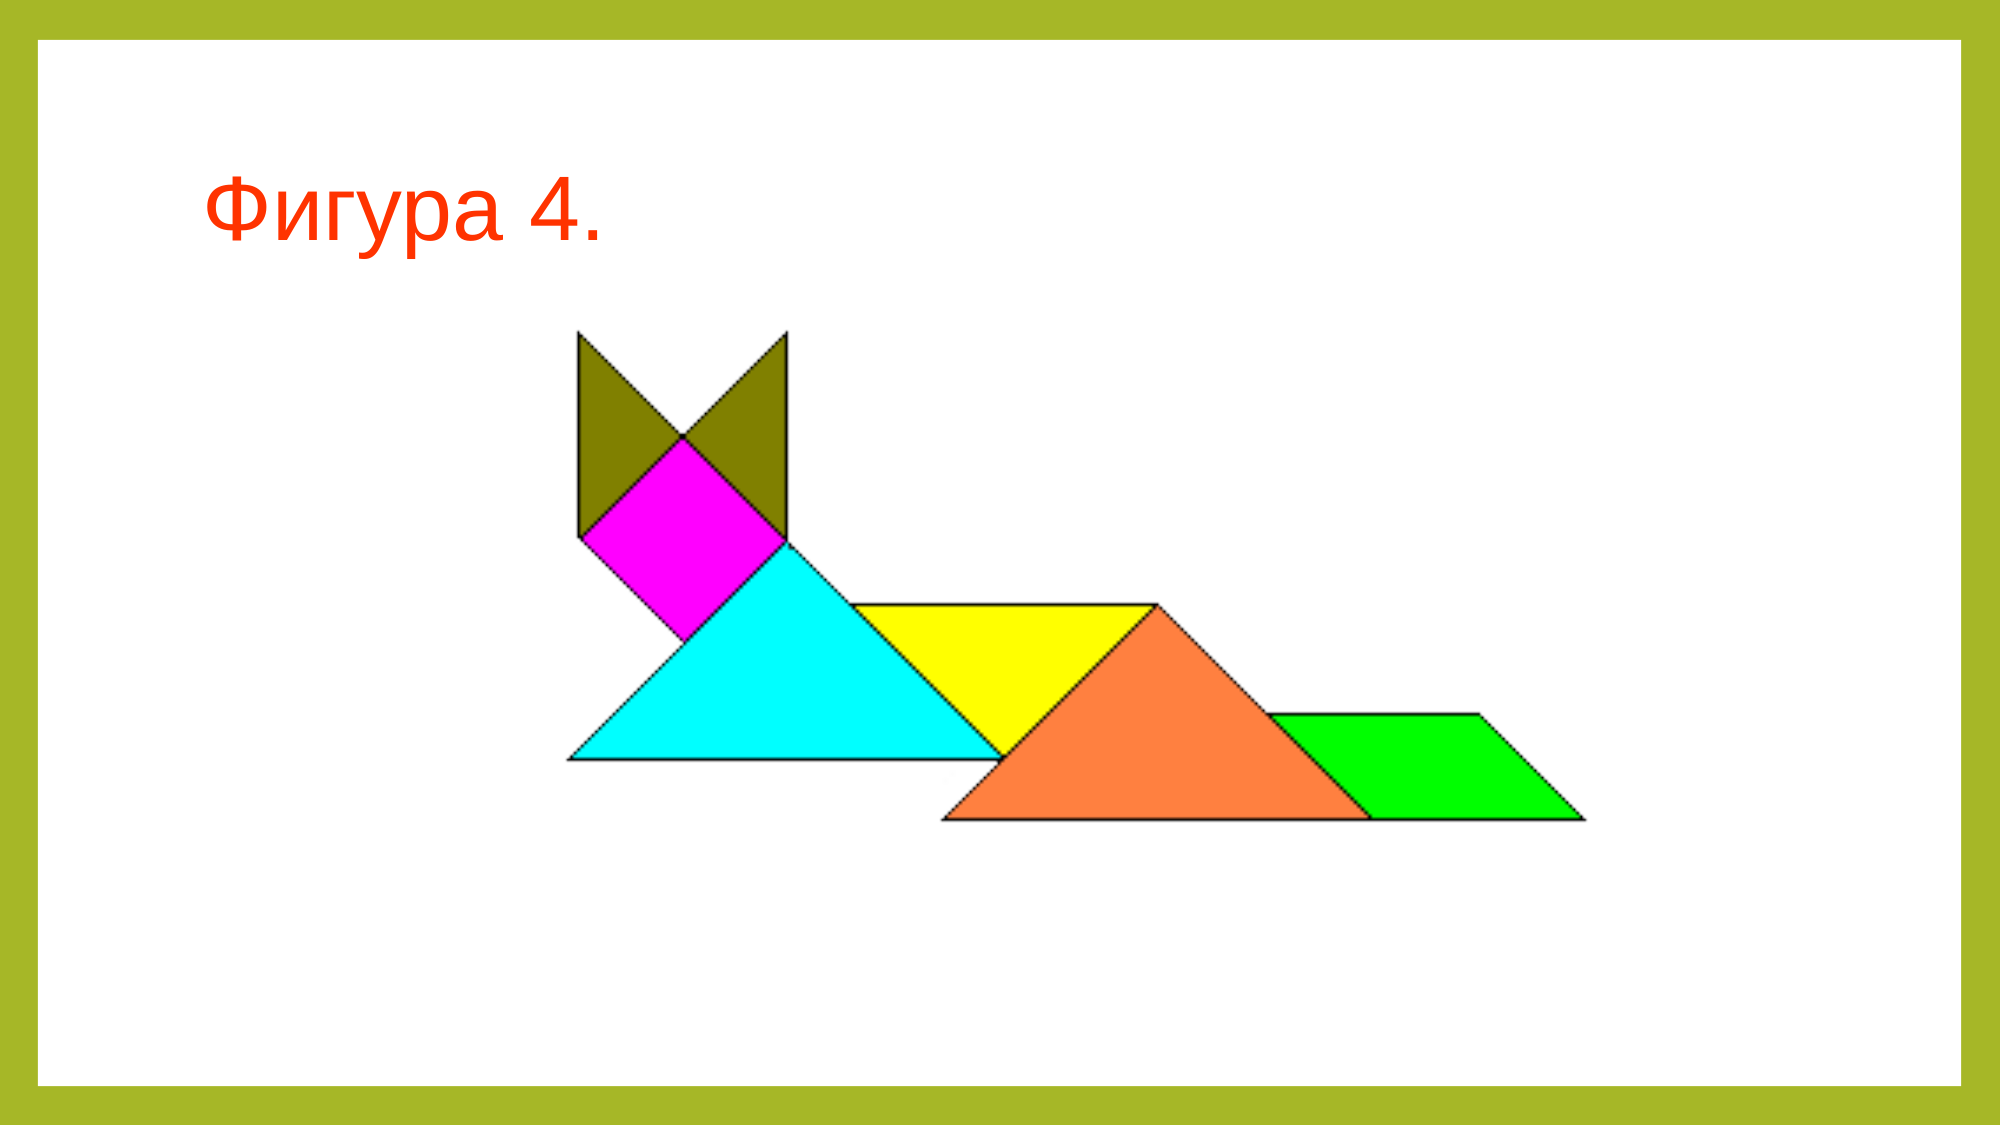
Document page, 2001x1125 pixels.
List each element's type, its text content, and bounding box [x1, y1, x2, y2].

title Фигура 4. [187, 99, 1808, 323]
picture [538, 313, 1627, 883]
